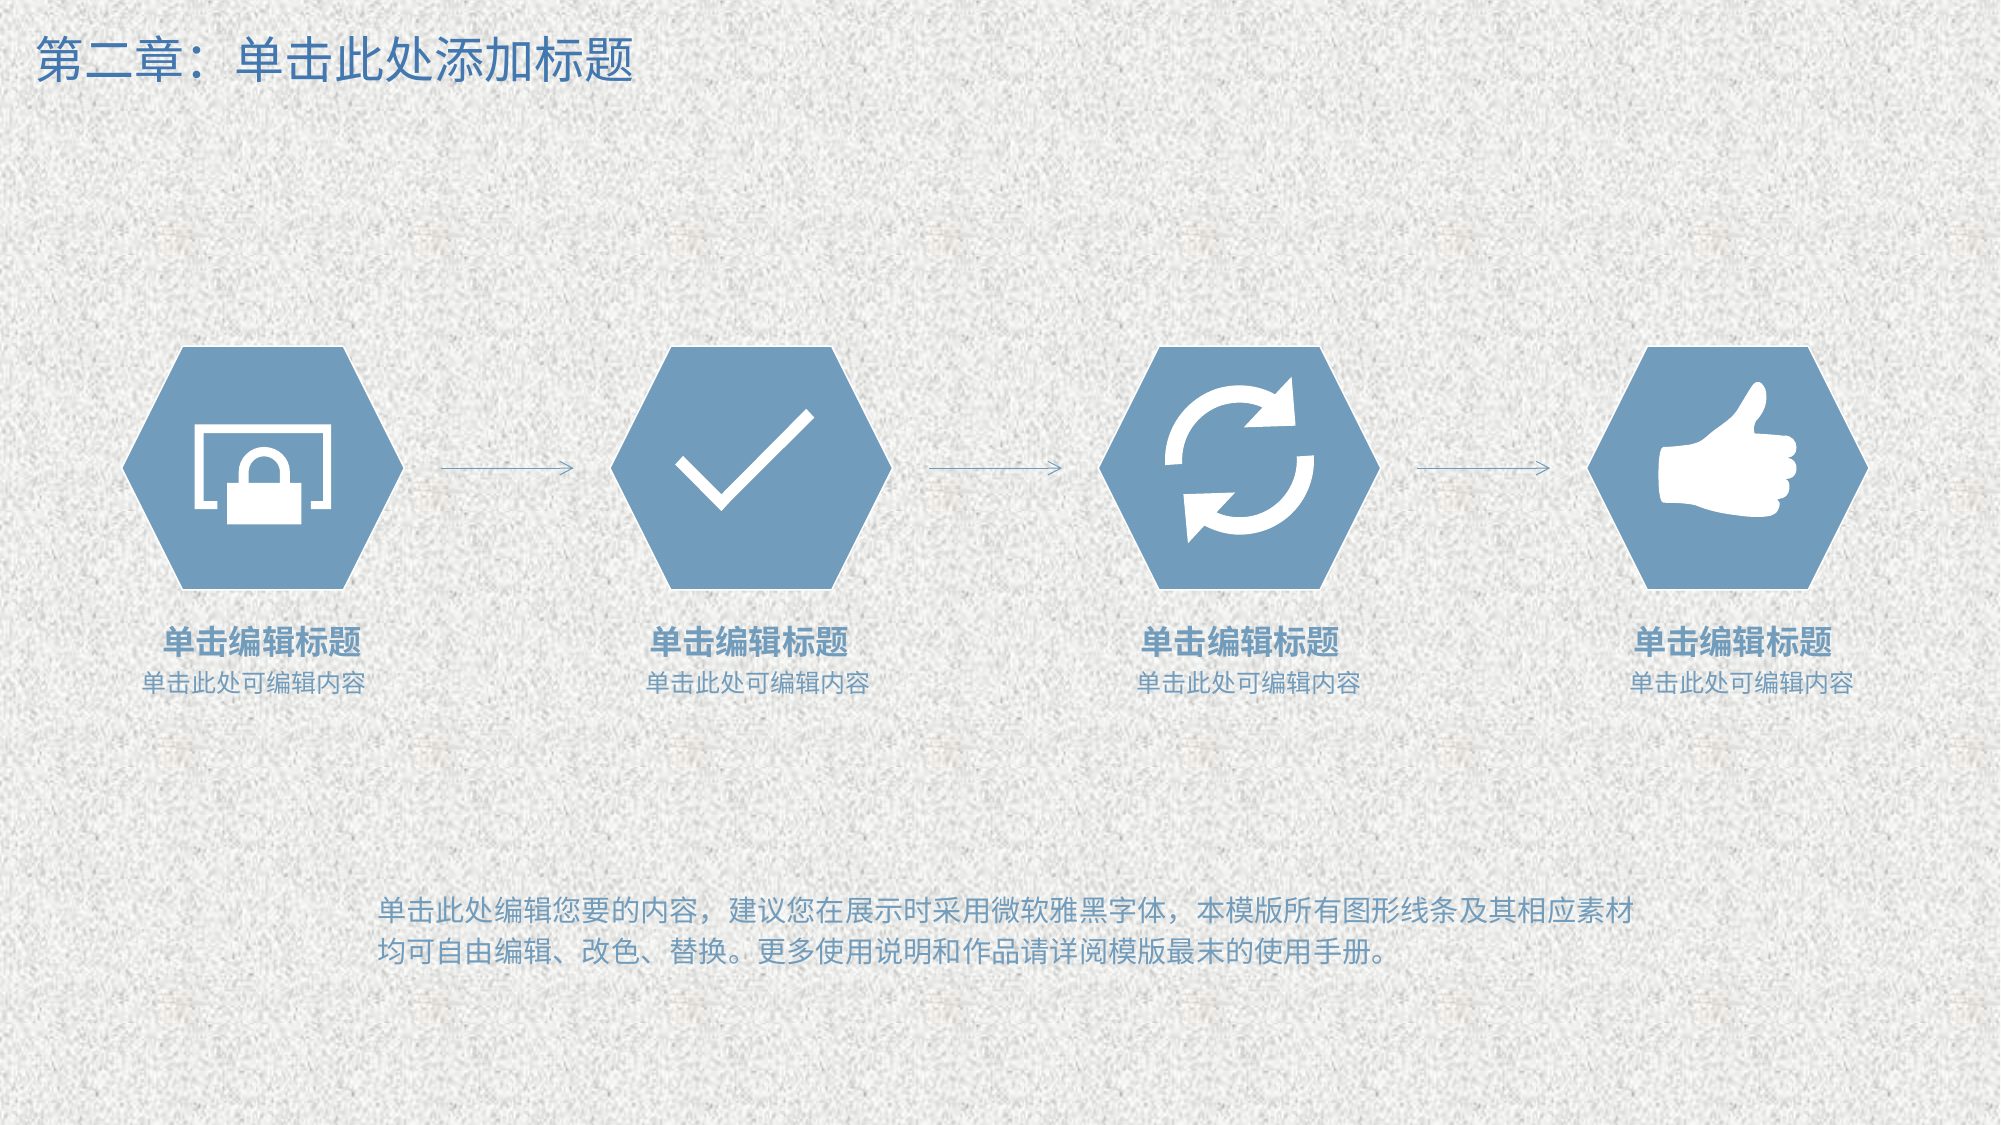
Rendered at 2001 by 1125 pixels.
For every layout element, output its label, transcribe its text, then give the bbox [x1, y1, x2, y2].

picture [0, 0, 2001, 1125]
text_box 单击编辑标题 [605, 621, 893, 662]
text_box [1183, 455, 1314, 544]
text_box 单击此处编辑您要的内容，建议您在展示时采用微软雅黑字体，本模版所有图形线条及其相应素材均可自由编辑、改色、替换。更多使用说明和作品请详阅模版最末的使用手册。 [377, 884, 1661, 969]
text_box [227, 446, 302, 525]
text_box [1165, 376, 1296, 466]
text_box 单击此处可编辑内容 [103, 667, 405, 698]
text_box 单击此处可编辑内容 [1590, 667, 1893, 698]
text_box [1658, 381, 1797, 517]
text_box 单击编辑标题 [1096, 621, 1384, 662]
text_box [120, 345, 406, 591]
text_box [675, 408, 815, 512]
text_box 第二章：单击此处添加标题 [19, 20, 665, 96]
text_box [1585, 345, 1871, 591]
text_box 单击编辑标题 [1589, 621, 1877, 662]
text_box 单击此处可编辑内容 [1098, 667, 1400, 698]
text_box 单击此处可编辑内容 [606, 667, 909, 698]
text_box 单击编辑标题 [101, 621, 423, 662]
text_box [194, 424, 332, 510]
text_box [608, 345, 894, 591]
text_box [1096, 345, 1383, 591]
